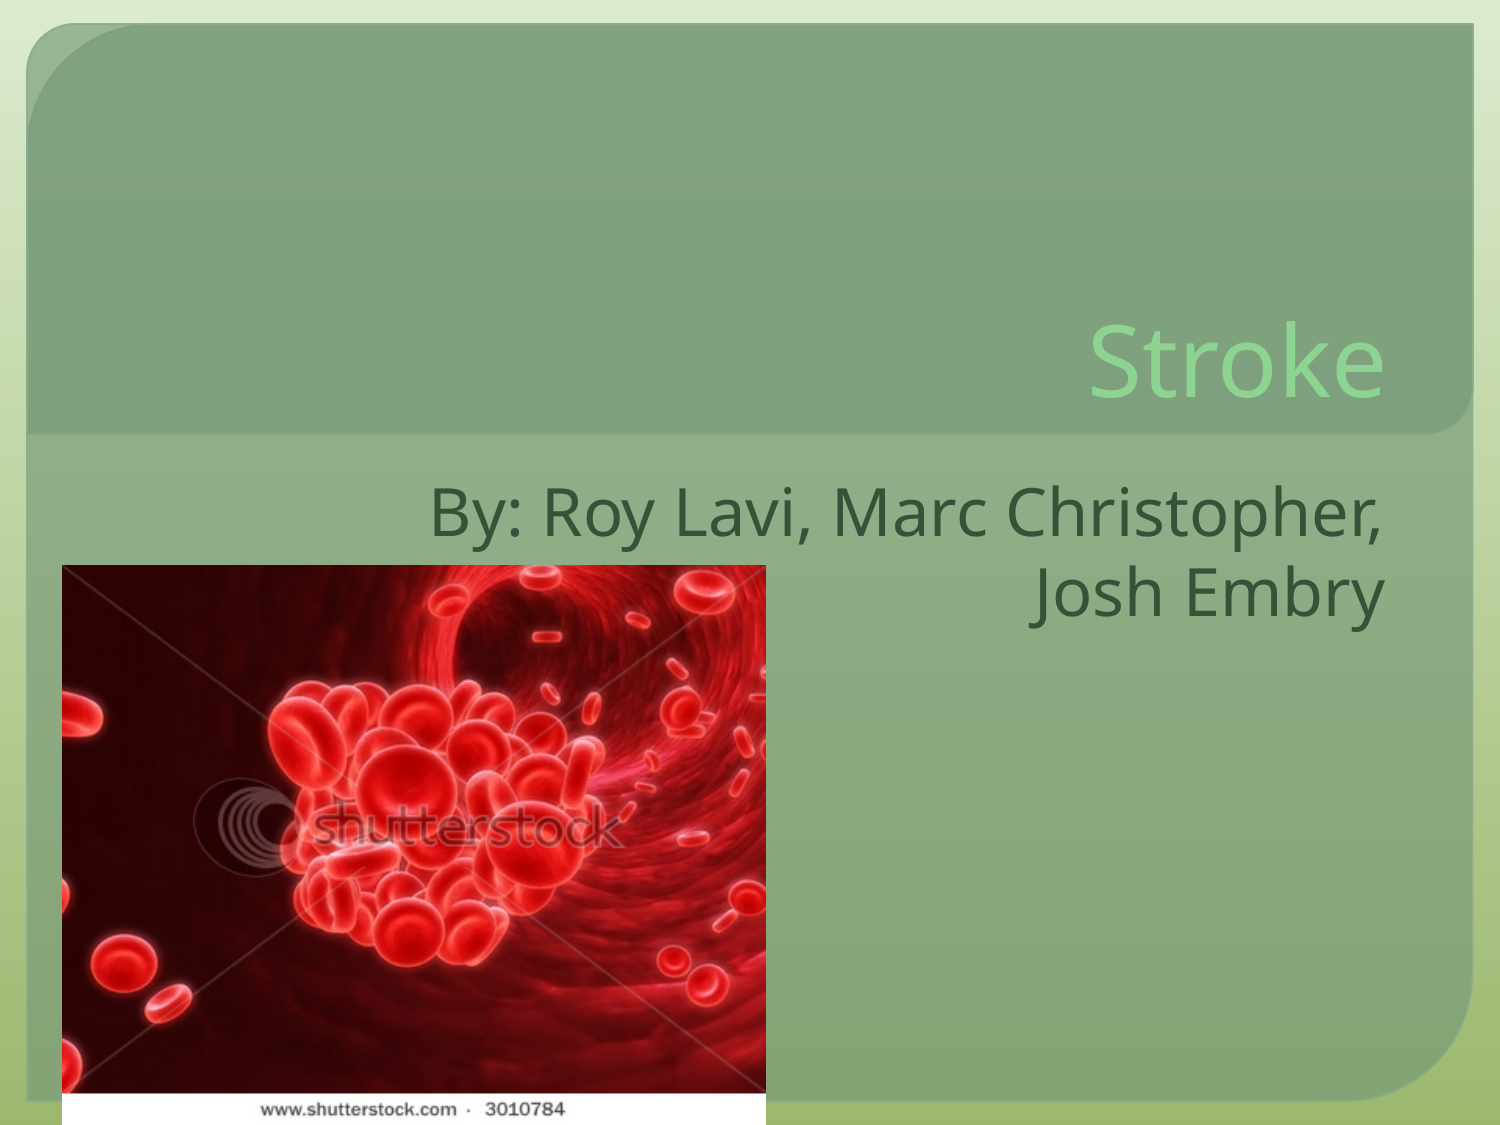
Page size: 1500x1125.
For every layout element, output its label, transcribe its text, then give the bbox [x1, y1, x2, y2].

title Stroke [76, 62, 1427, 425]
subtitle By: Roy Lavi, Marc Christopher, Josh Embry [350, 462, 1427, 750]
picture [62, 565, 766, 1125]
